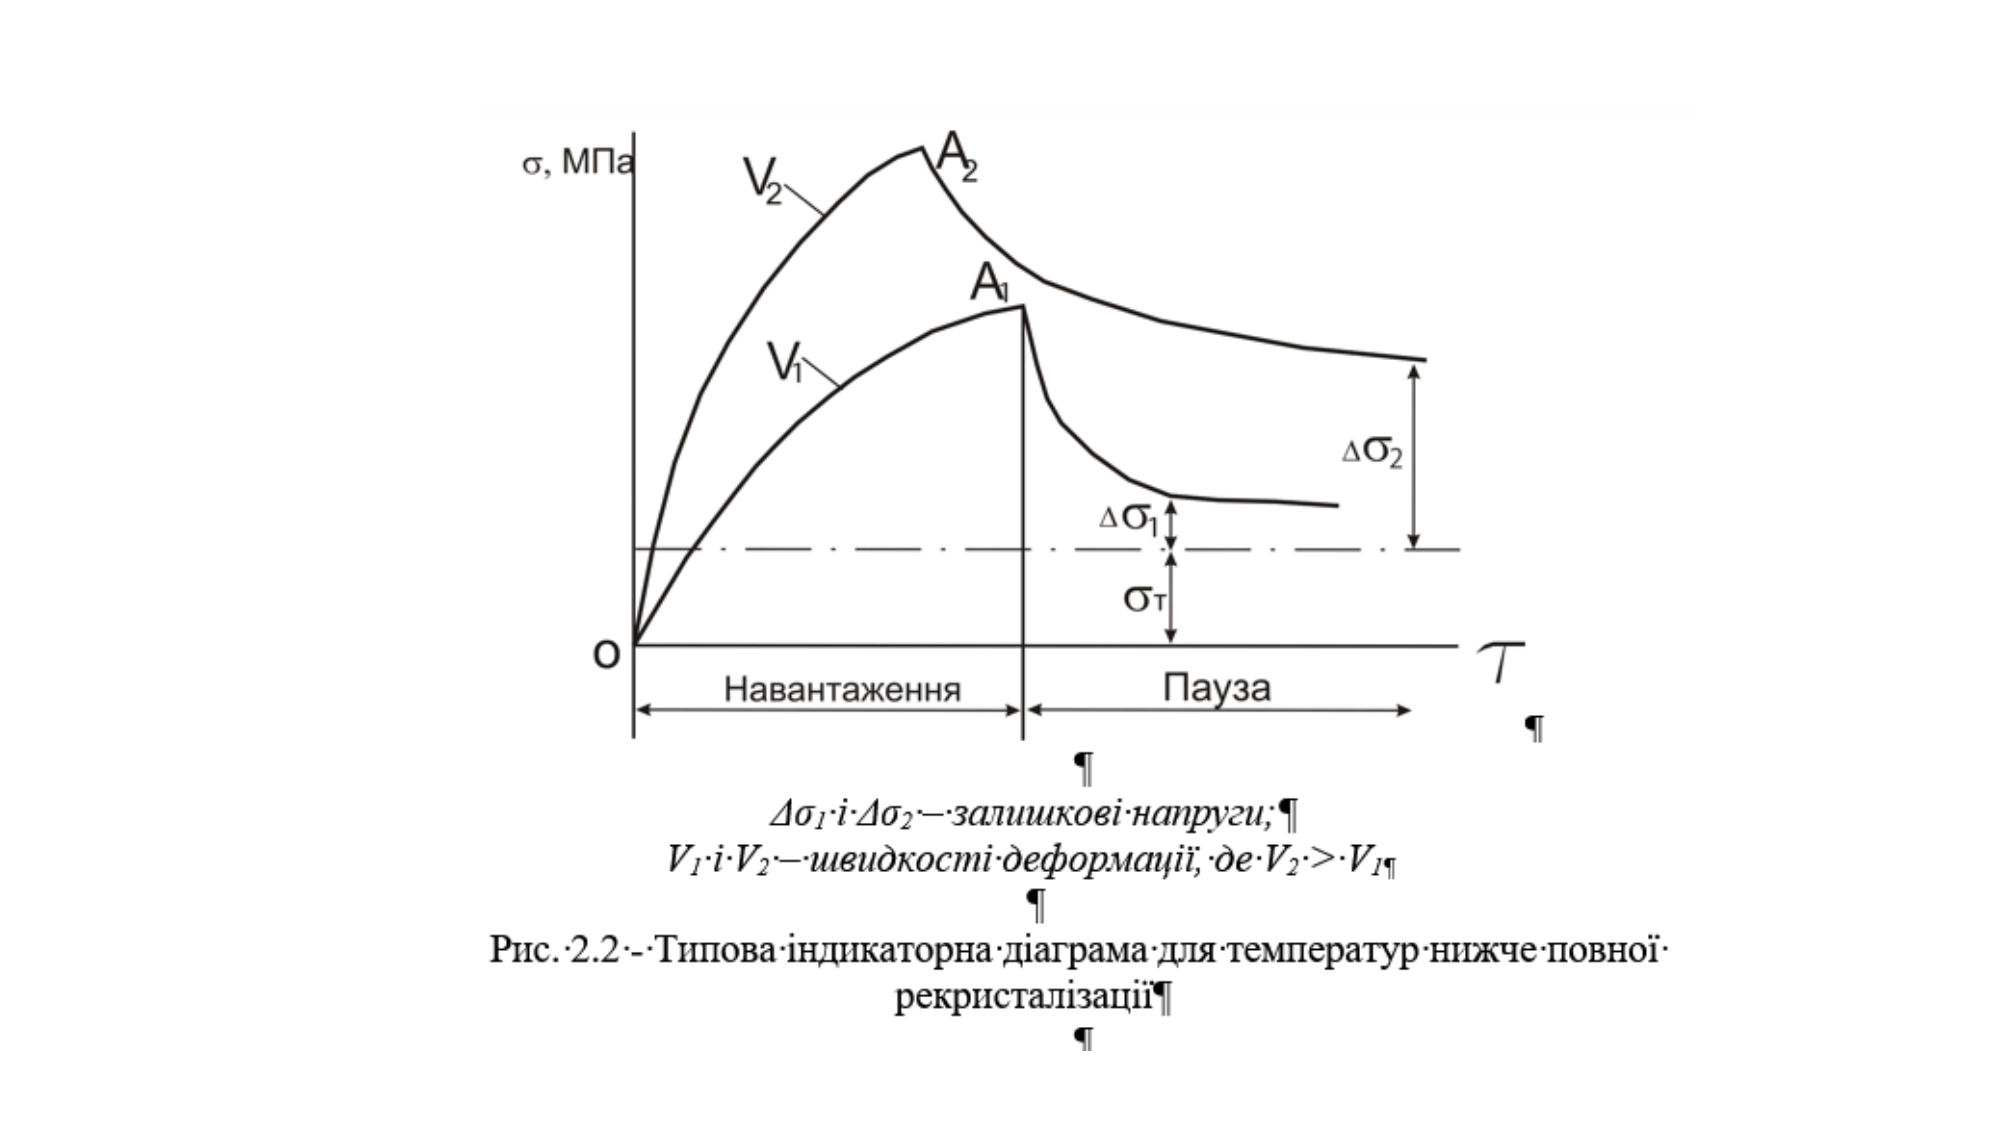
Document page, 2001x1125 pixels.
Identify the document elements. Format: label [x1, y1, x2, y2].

list [478, 104, 1697, 1051]
